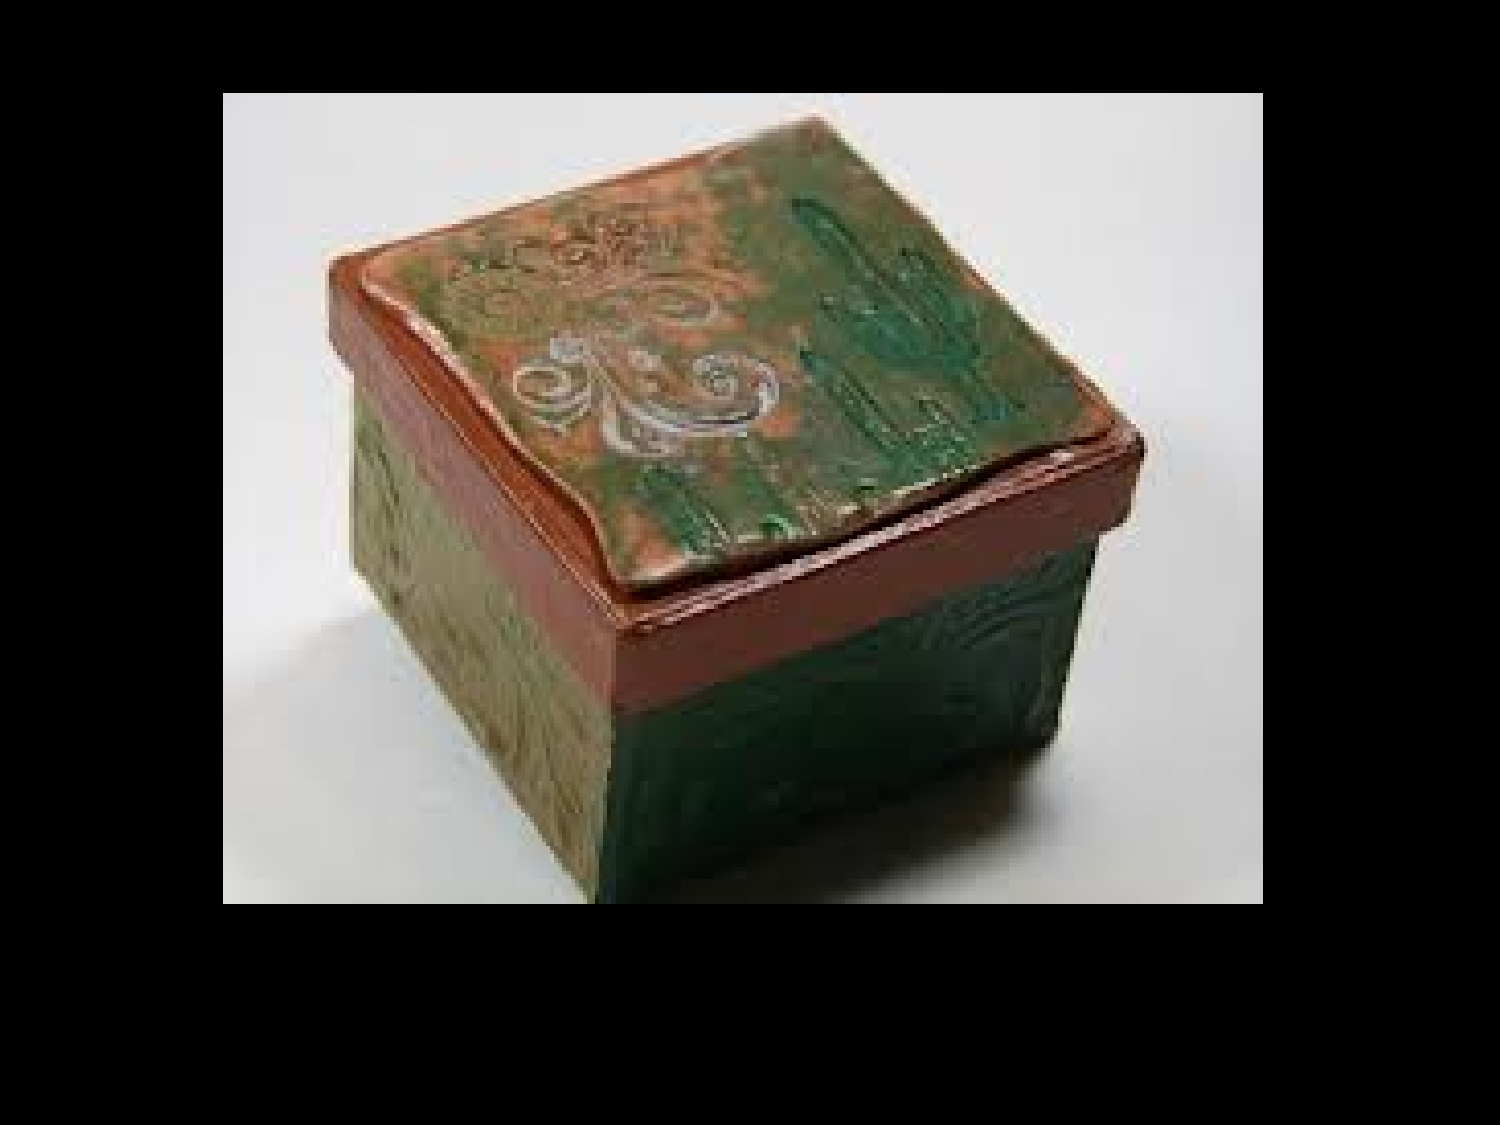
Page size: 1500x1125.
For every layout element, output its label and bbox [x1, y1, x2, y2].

picture [223, 93, 1263, 904]
